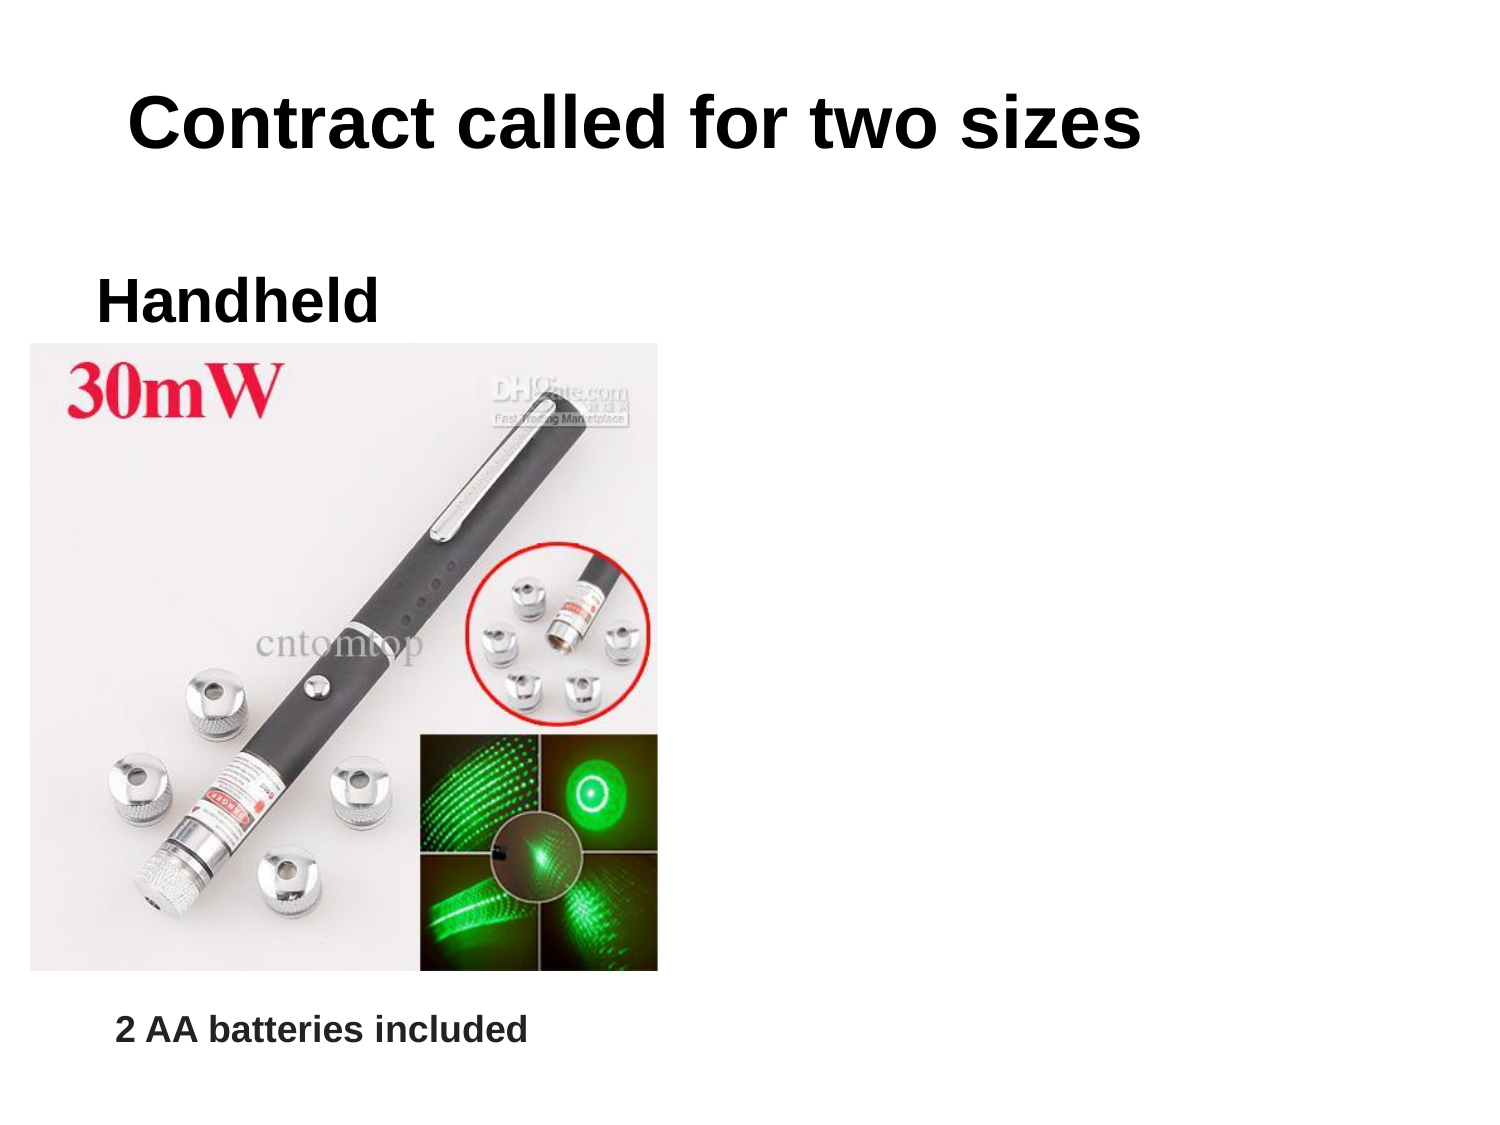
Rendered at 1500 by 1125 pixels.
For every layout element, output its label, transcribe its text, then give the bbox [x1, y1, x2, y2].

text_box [29, 244, 728, 1086]
title Contract called for two sizes [75, 45, 1425, 179]
